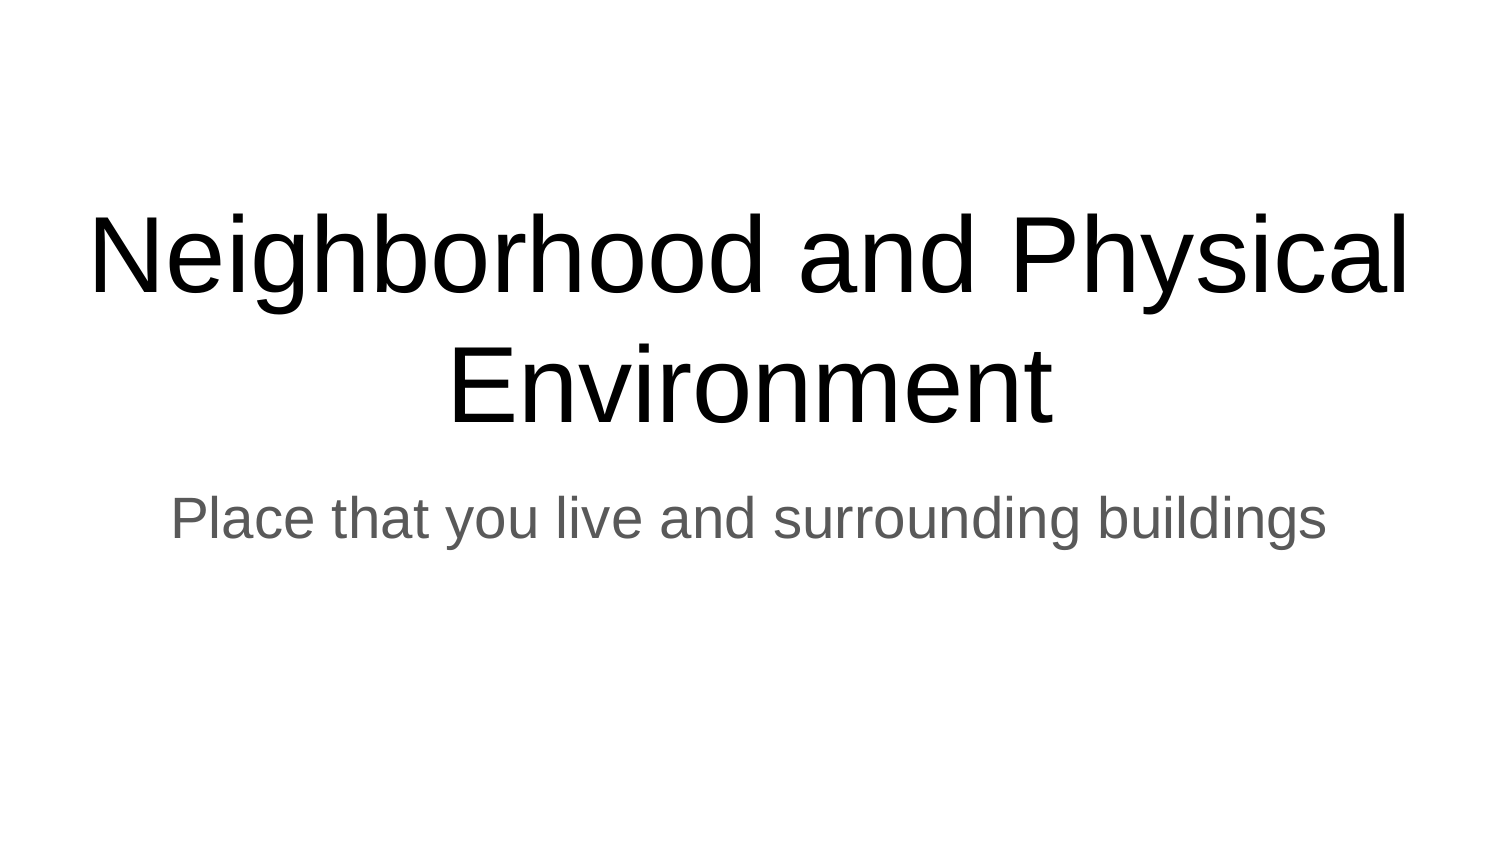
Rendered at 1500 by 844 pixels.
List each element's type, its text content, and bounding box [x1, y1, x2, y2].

subtitle Place that you live and surrounding buildings [51, 464, 1449, 595]
title Neighborhood and Physical Environment [51, 122, 1449, 459]
